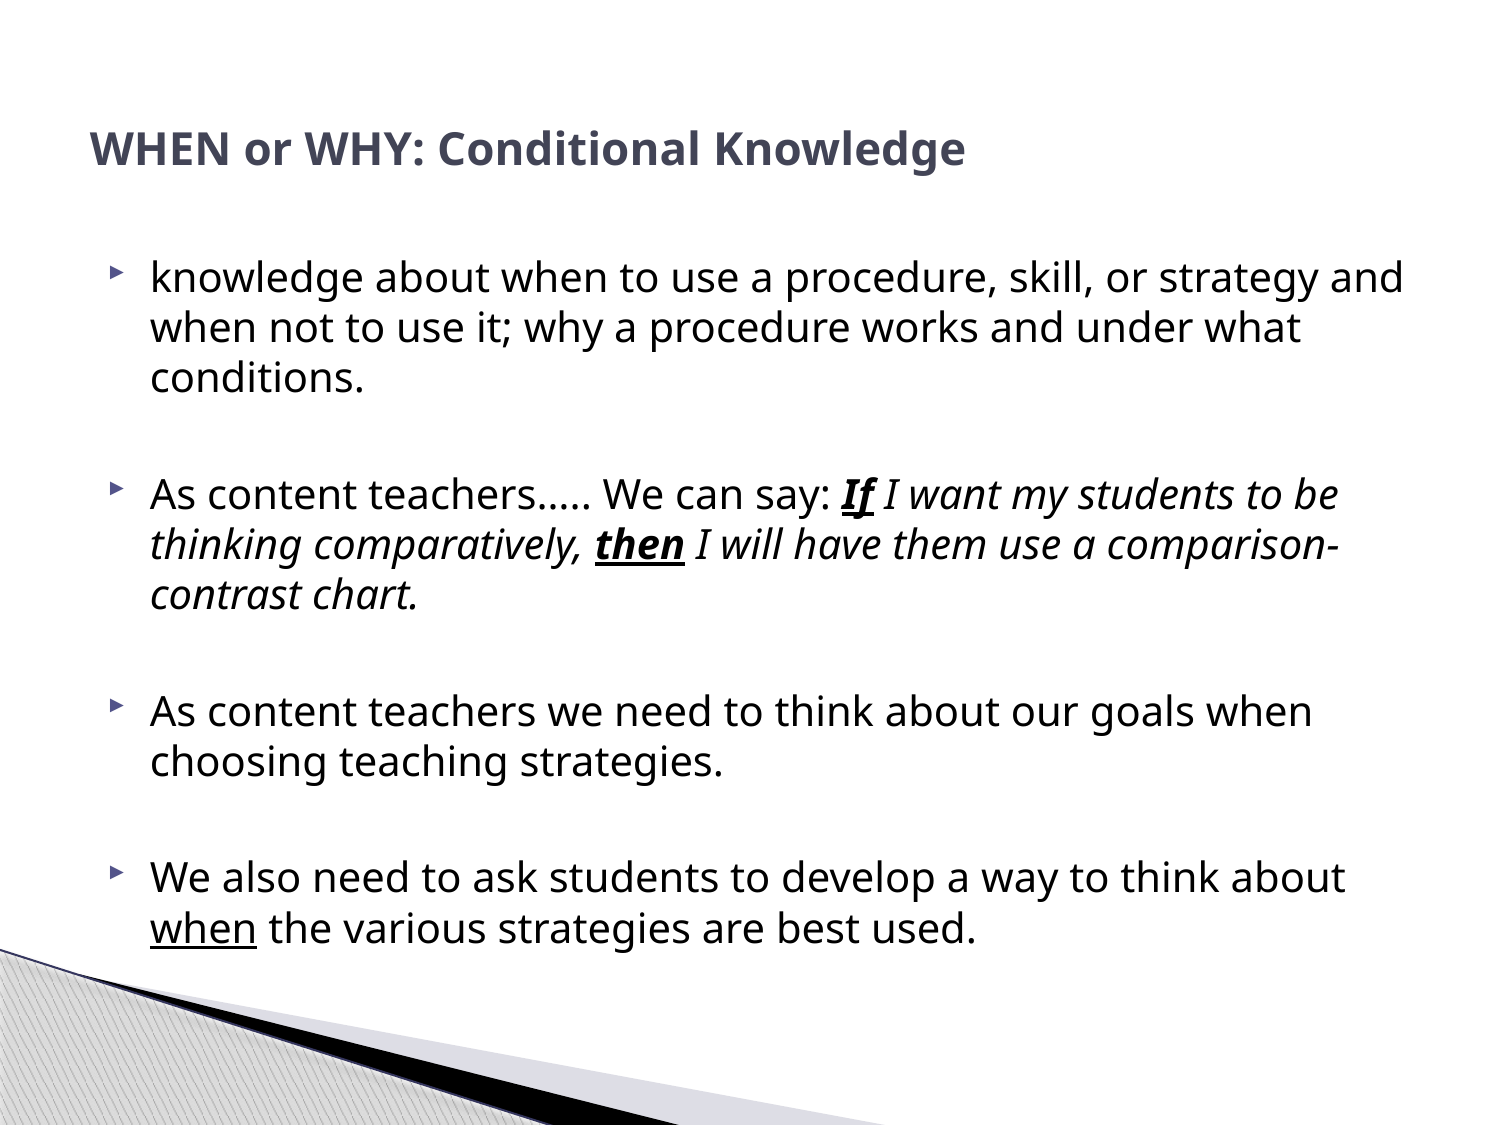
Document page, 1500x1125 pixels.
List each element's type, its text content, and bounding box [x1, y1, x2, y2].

title WHEN or WHY: Conditional Knowledge [75, 45, 1425, 250]
list knowledge about when to use a procedure, skill, or strategy and when not to use it; why a procedure works and under what conditions. As content teachers….. We can say: If I want my students to be thinking comparatively, then I will have them use a comparison-contrast chart. As content teachers we need to think about our goals when choosing teaching strategies. We also need to ask students to develop a way to think about when the various strategies are best used. [75, 250, 1425, 986]
